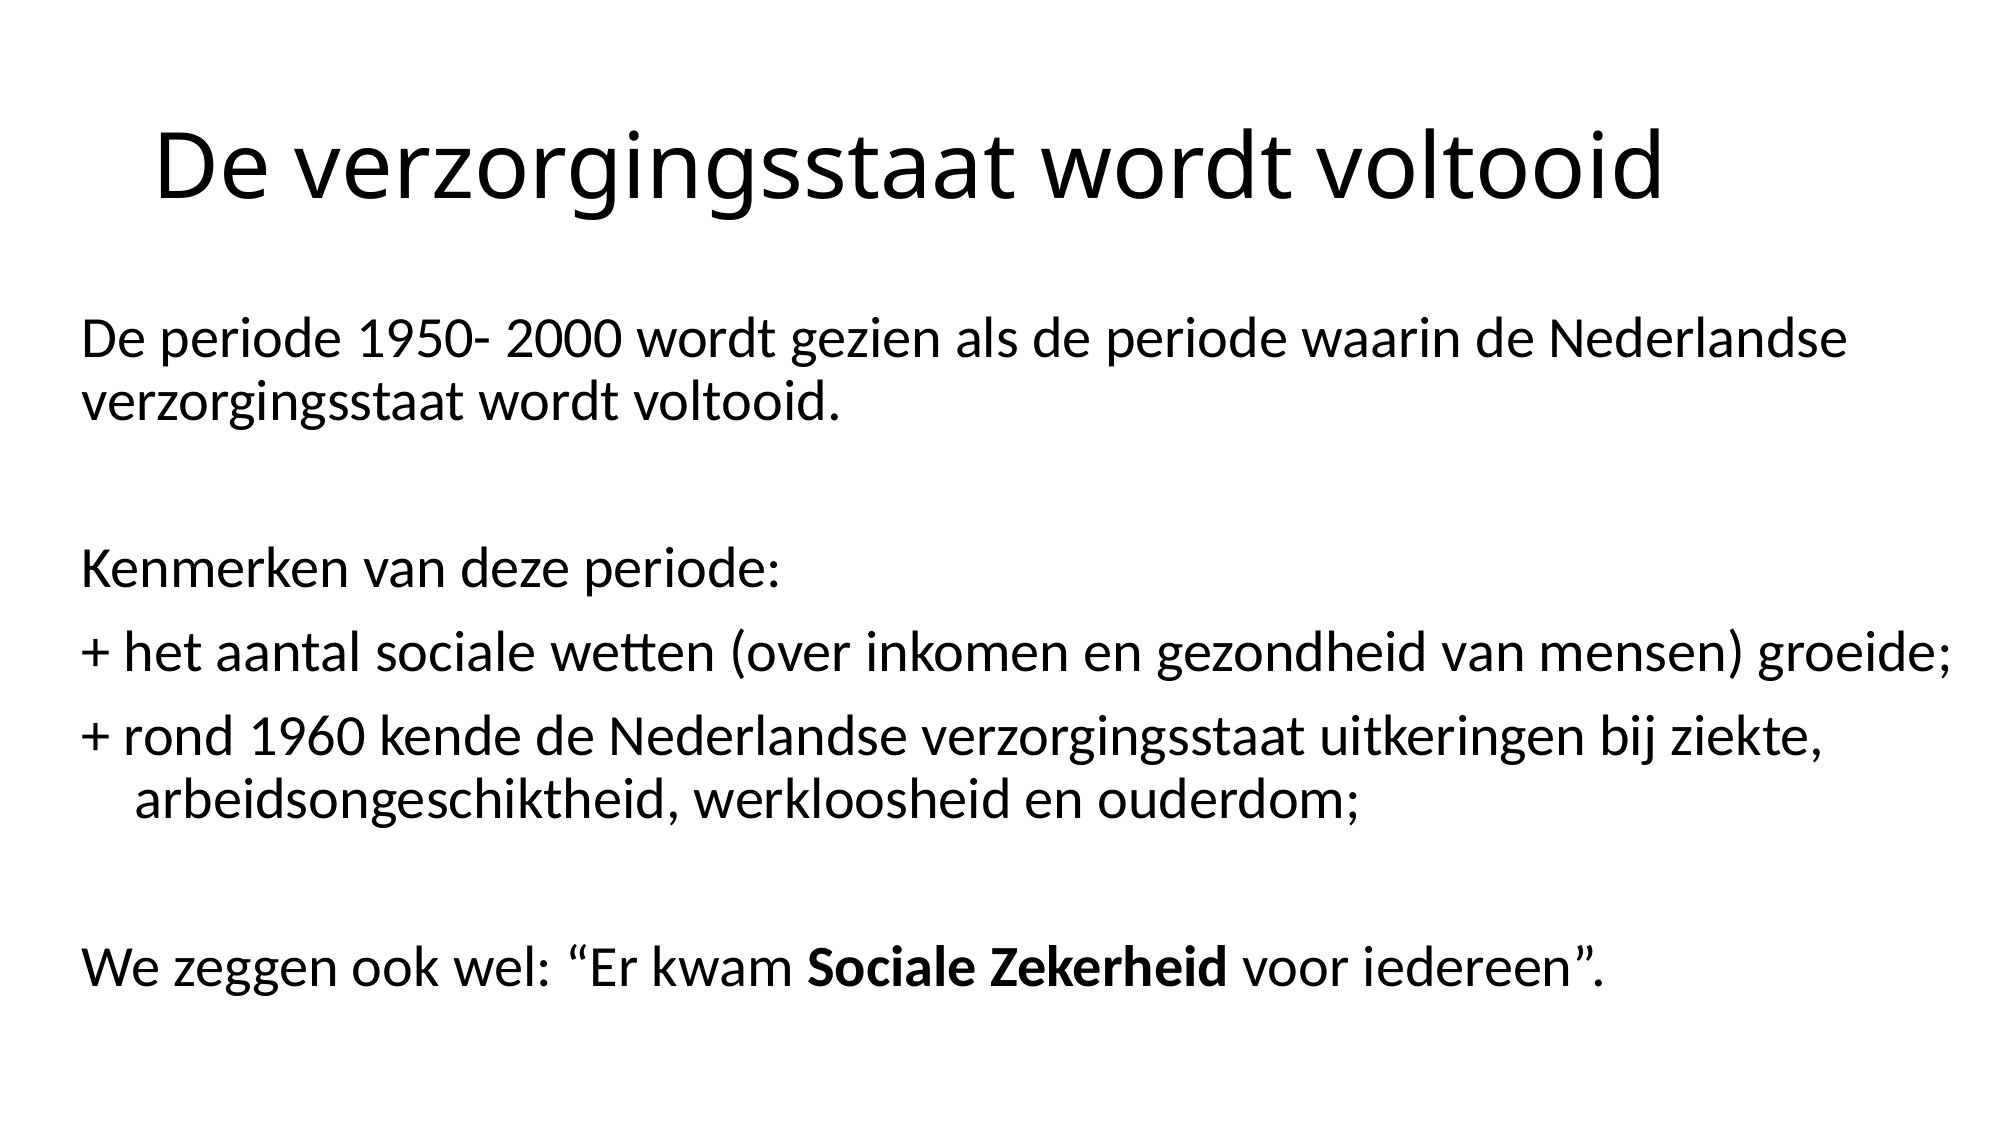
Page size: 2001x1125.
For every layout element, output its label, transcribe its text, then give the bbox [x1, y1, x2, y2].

list De periode 1950- 2000 wordt gezien als de periode waarin de Nederlandse verzorgingsstaat wordt voltooid. Kenmerken van deze periode: + het aantal sociale wetten (over inkomen en gezondheid van mensen) groeide; + rond 1960 kende de Nederlandse verzorgingsstaat uitkeringen bij ziekte, arbeidsongeschiktheid, werkloosheid en ouderdom; We zeggen ook wel: “Er kwam Sociale Zekerheid voor iedereen”. [66, 299, 1988, 1014]
title De verzorgingsstaat wordt voltooid [137, 59, 1863, 278]
